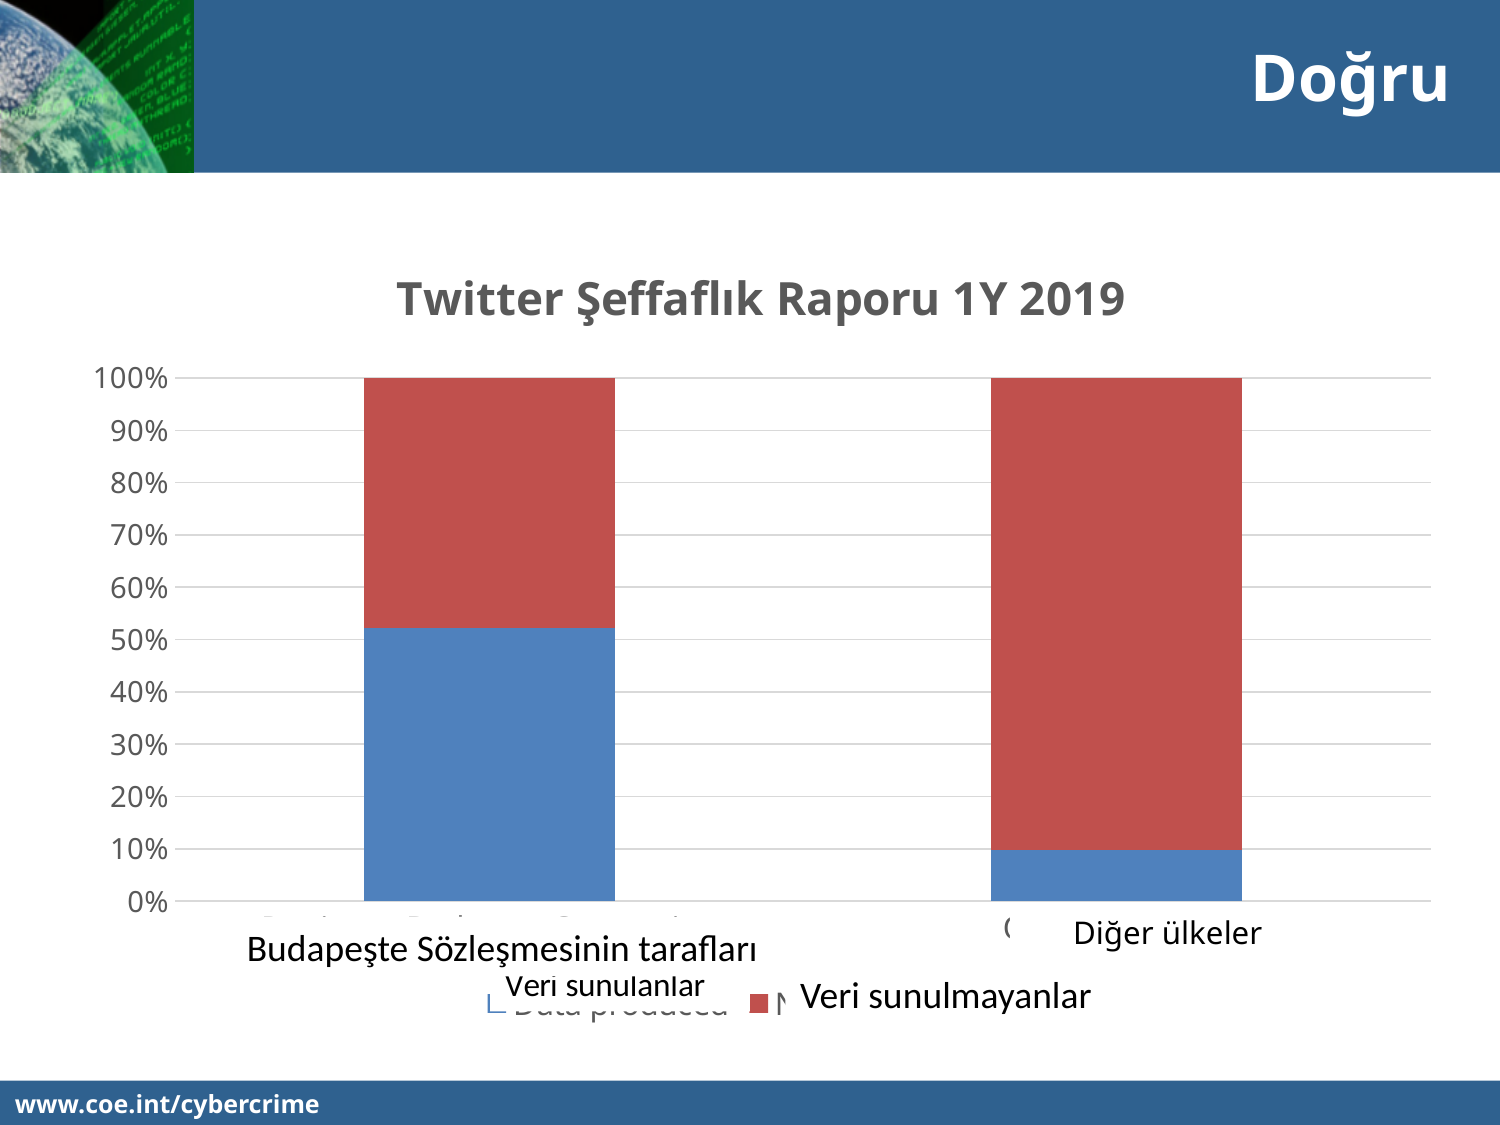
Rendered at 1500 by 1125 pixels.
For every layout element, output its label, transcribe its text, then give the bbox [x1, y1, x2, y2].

text_box Doğru [206, 29, 1483, 122]
chart [64, 228, 1459, 1032]
text_box [197, 0, 1500, 175]
picture [0, 0, 194, 173]
text_box www.coe.int/cybercrime [0, 1079, 1500, 1125]
